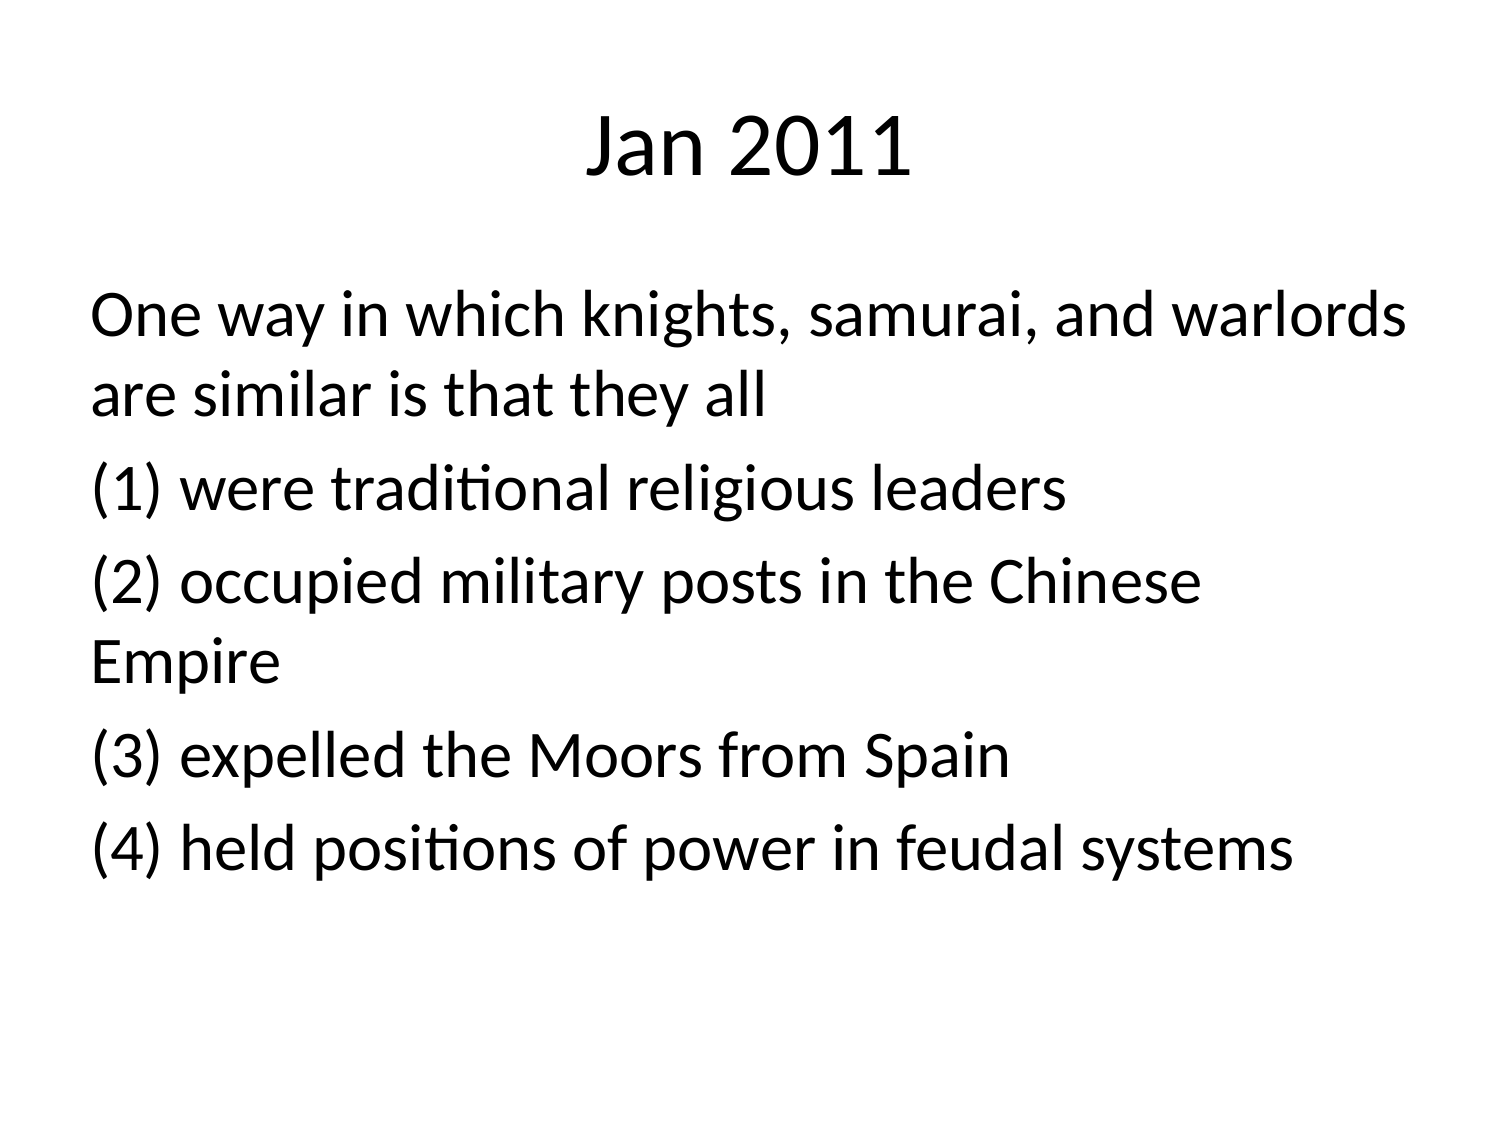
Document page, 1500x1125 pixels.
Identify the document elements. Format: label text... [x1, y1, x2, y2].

title Jan 2011 [75, 45, 1425, 233]
list One way in which knights, samurai, and warlords are similar is that they all (1) were traditional religious leaders (2) occupied military posts in the Chinese Empire (3) expelled the Moors from Spain (4) held positions of power in feudal systems [75, 262, 1425, 1005]
